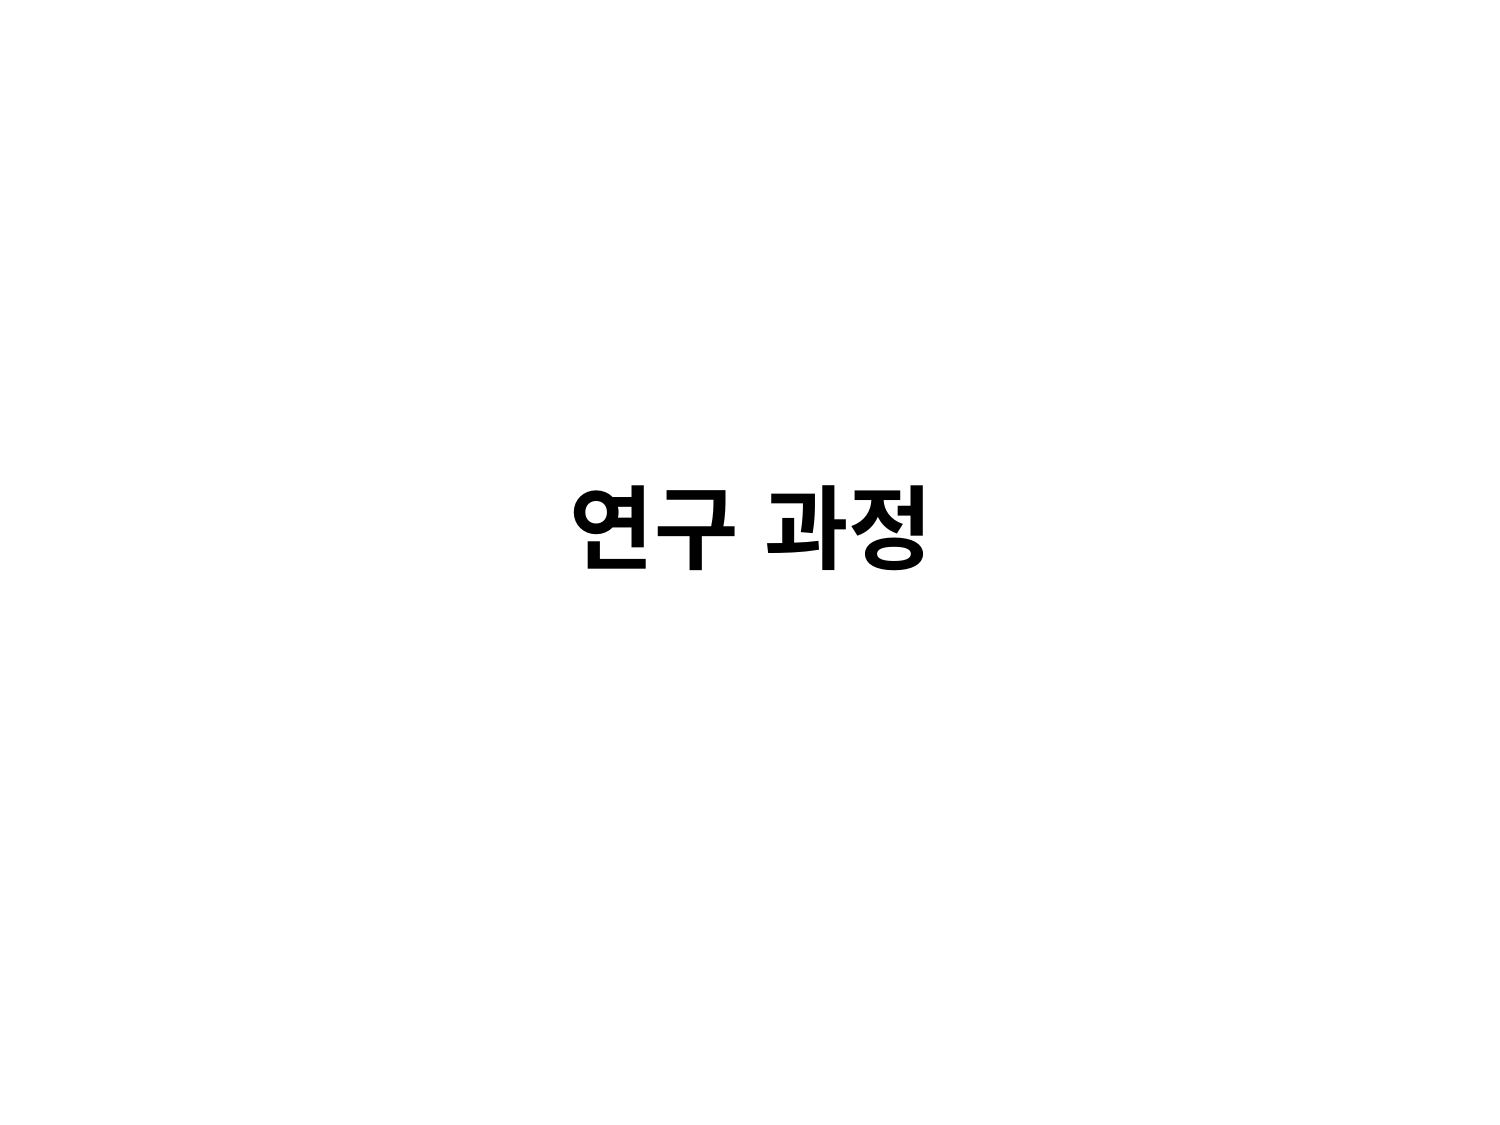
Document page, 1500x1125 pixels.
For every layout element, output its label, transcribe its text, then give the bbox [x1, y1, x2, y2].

title 연구 과정 [76, 432, 1427, 621]
